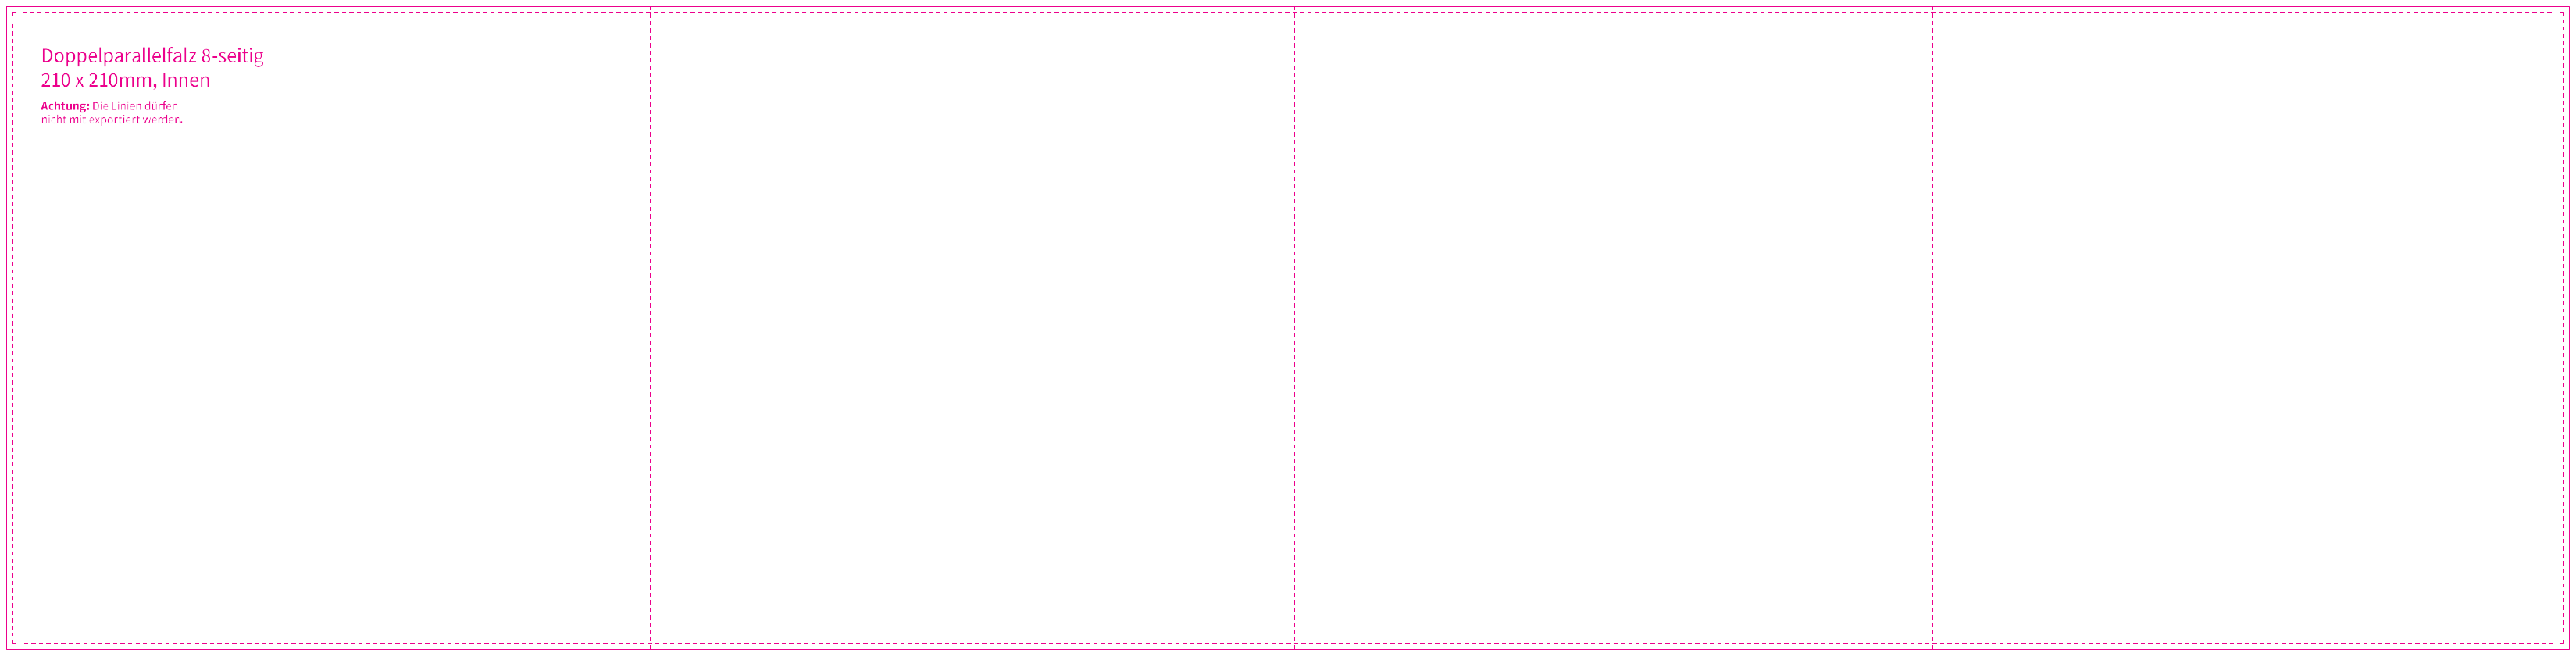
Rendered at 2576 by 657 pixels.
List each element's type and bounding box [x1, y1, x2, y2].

text_box [40, 100, 183, 126]
text_box [41, 47, 263, 90]
